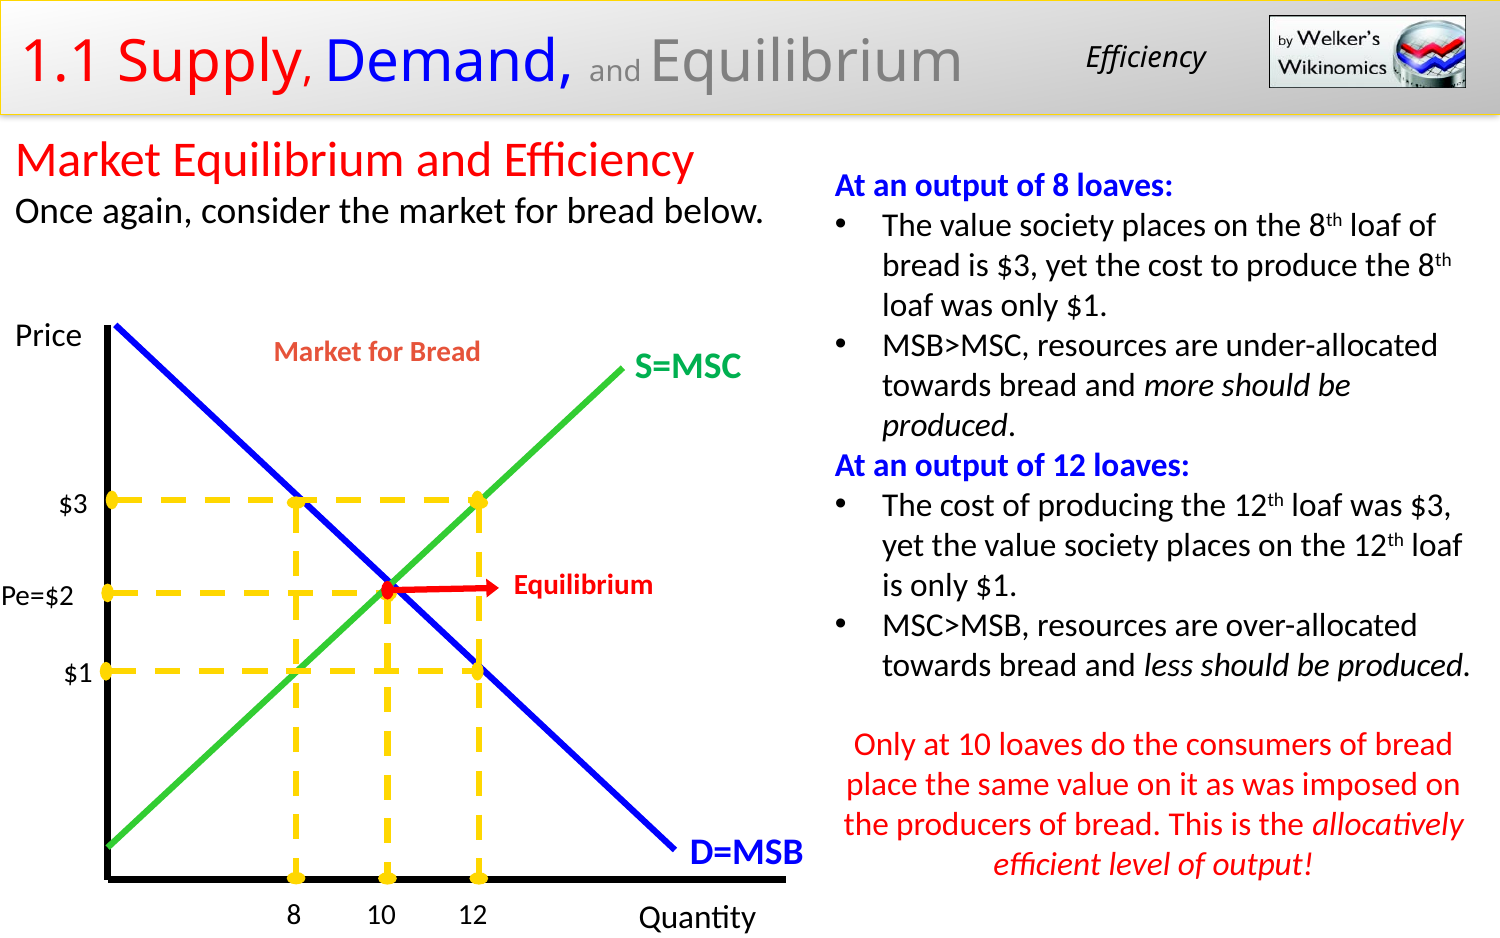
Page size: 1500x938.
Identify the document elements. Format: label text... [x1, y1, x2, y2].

text_box At an output of 8 loaves: The value society places on the 8th loaf of bread is $3, yet the cost to produce the 8th loaf was only $1. MSB>MSC, resources are under-allocated towards bread and more should be produced. At an output of 12 loaves: The cost of producing the 12th loaf was $3, yet the value society places on the 12th loaf is only $1. MSC>MSB, resources are over-allocated towards bread and less should be produced. Only at 10 loaves do the consumers of bread place the same value on it as was imposed on the producers of bread. This is the allocatively efficient level of output! [820, 156, 1488, 890]
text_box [0, 305, 838, 938]
text_box Market Equilibrium and Efficiency Once again, consider the market for bread below. [0, 123, 1445, 239]
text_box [0, 0, 1500, 115]
